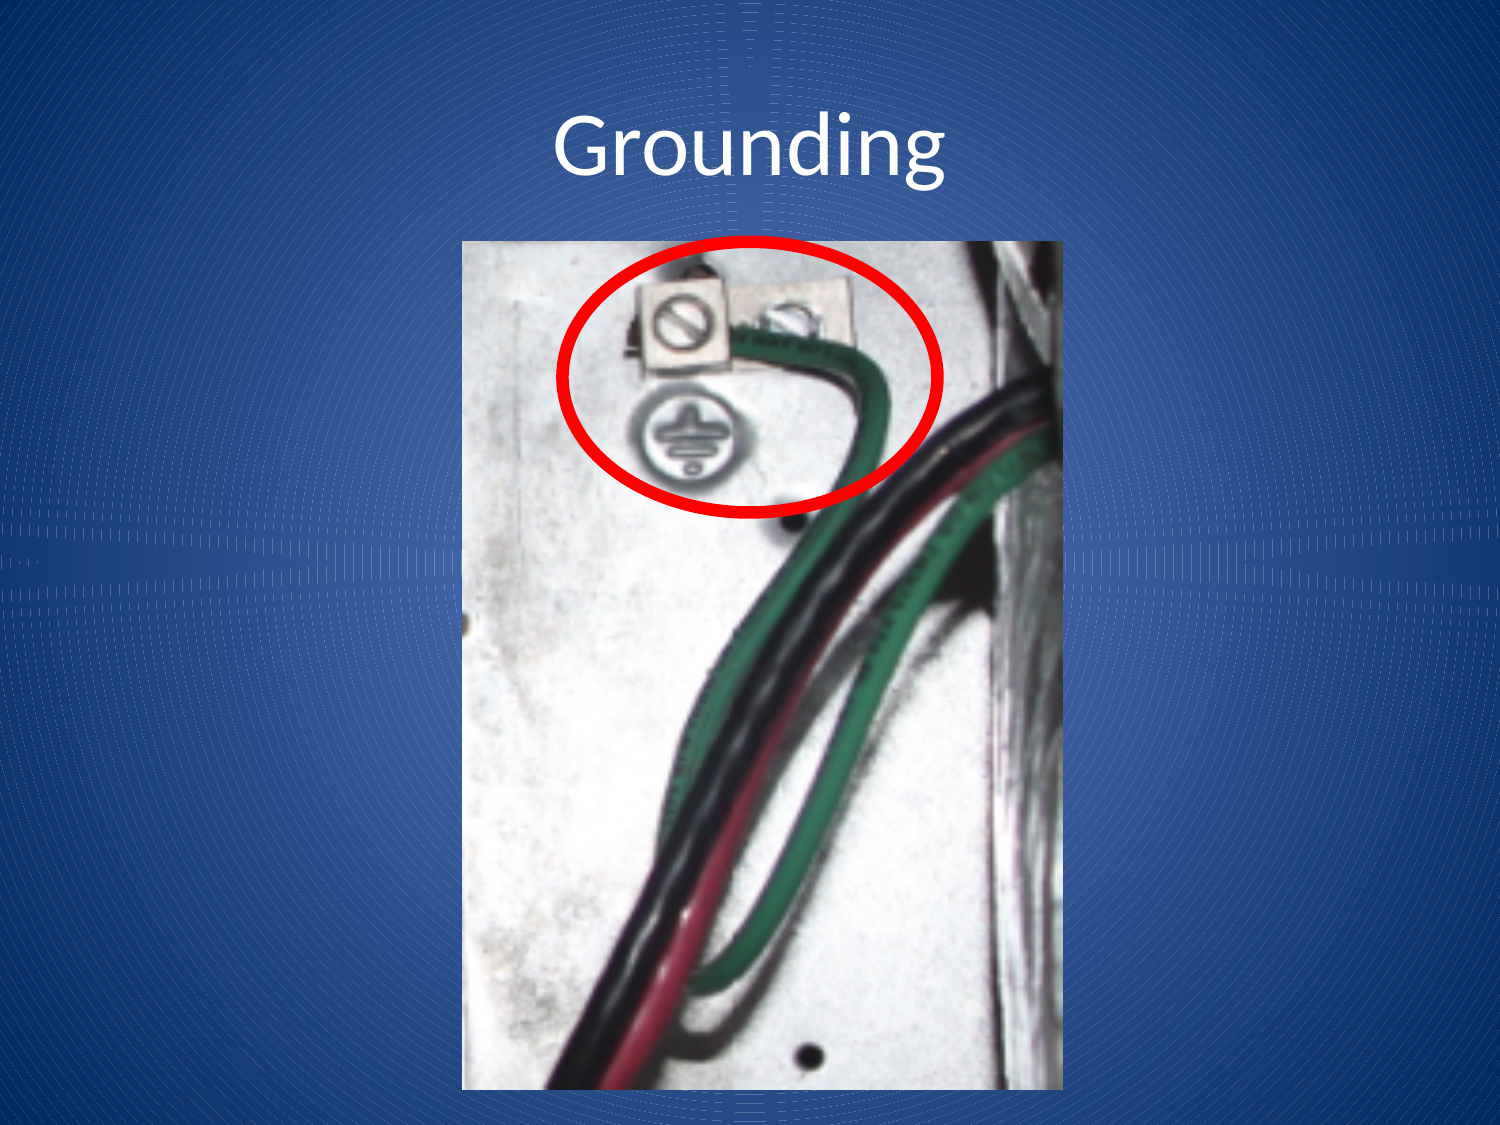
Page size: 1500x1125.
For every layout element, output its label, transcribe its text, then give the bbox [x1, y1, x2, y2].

picture [462, 241, 1063, 1090]
title Grounding [75, 45, 1425, 233]
